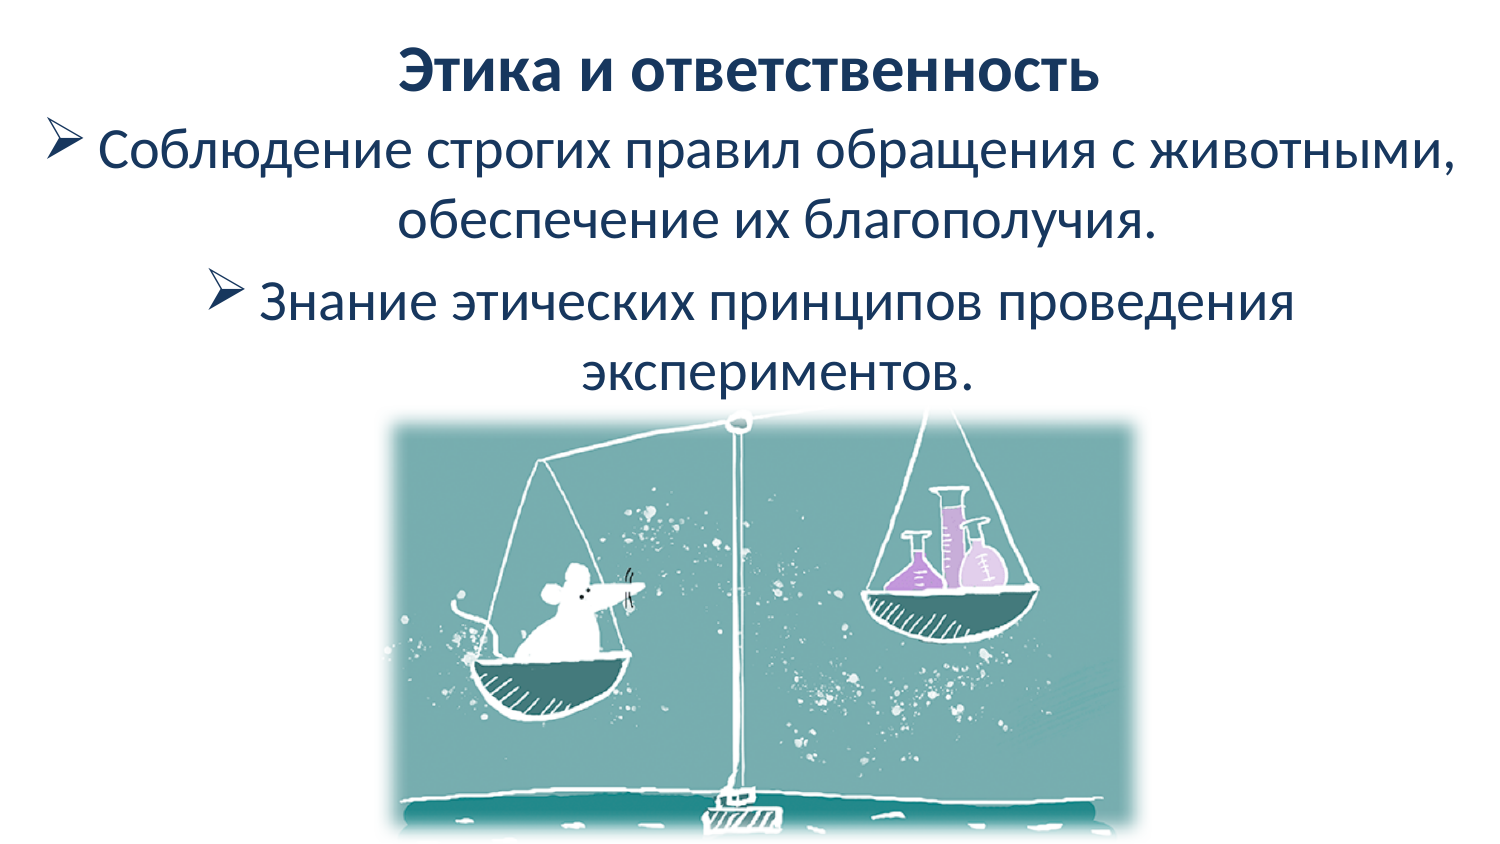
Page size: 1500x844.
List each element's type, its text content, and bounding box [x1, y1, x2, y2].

picture [374, 405, 1152, 844]
list Соблюдение строгих правил обращения с животными, обеспечение их благополучия. Знание этических принципов проведения экспериментов. [0, 102, 1500, 599]
title Этика и ответственность [0, 0, 1500, 102]
